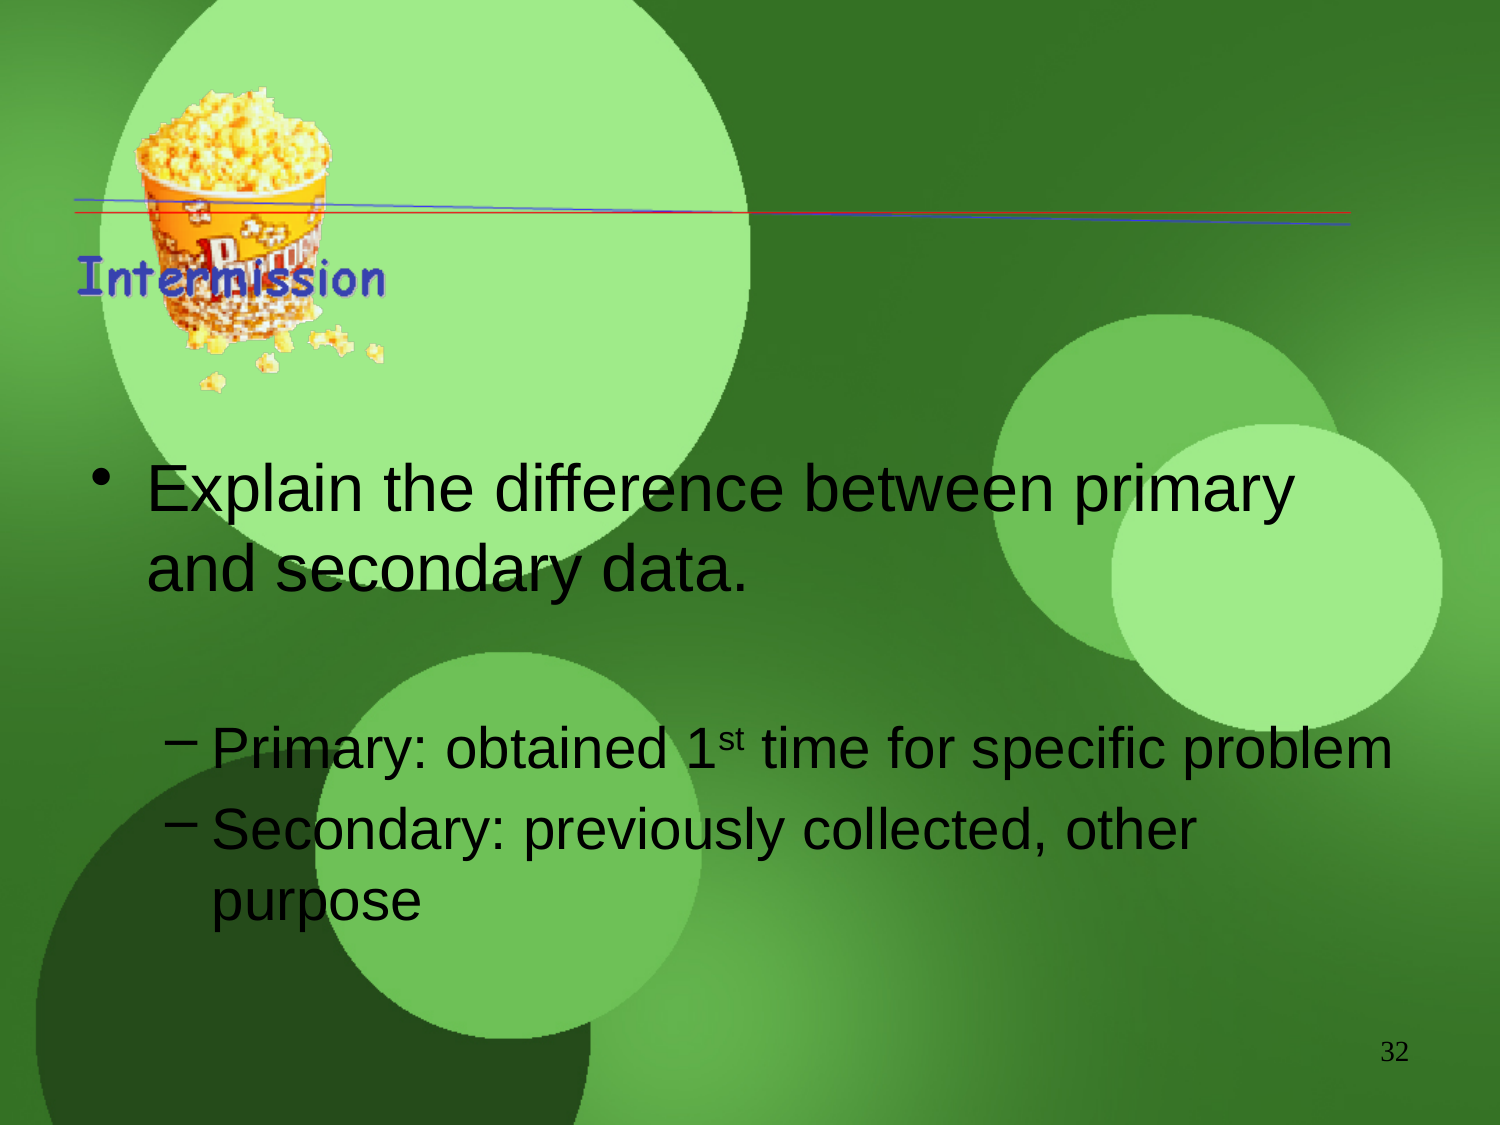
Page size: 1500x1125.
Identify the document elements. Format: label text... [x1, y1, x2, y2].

slide_number 32 [1074, 1024, 1426, 1103]
picture [0, 0, 1500, 1125]
list Explain the difference between primary and secondary data. Primary: obtained 1st time for specific problem Secondary: previously collected, other purpose [74, 437, 1438, 1013]
